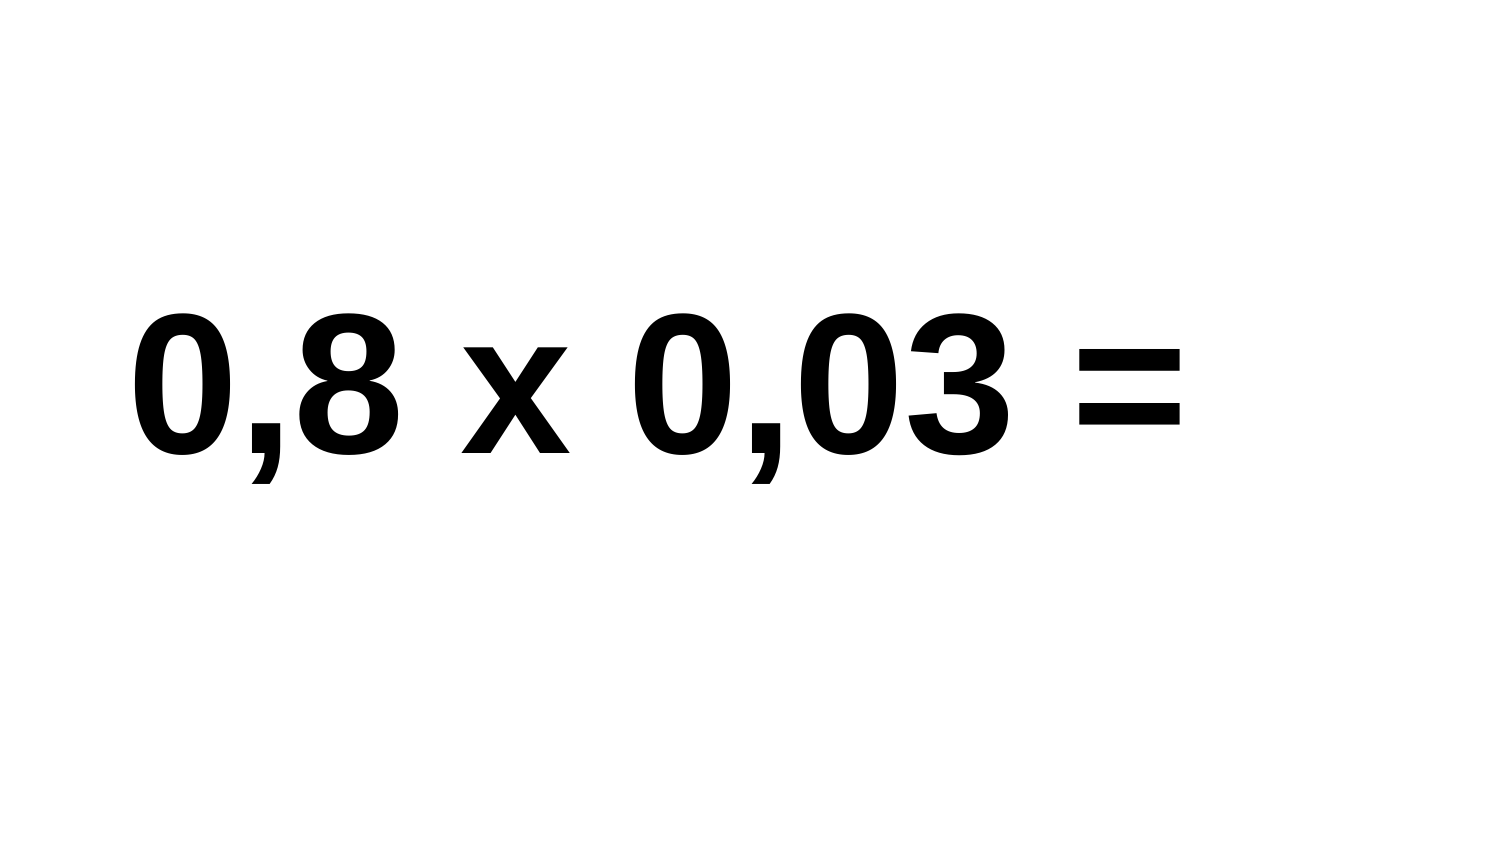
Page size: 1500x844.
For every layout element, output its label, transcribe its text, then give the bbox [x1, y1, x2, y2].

text_box 0,8 x 0,03 = [112, 318, 1388, 509]
